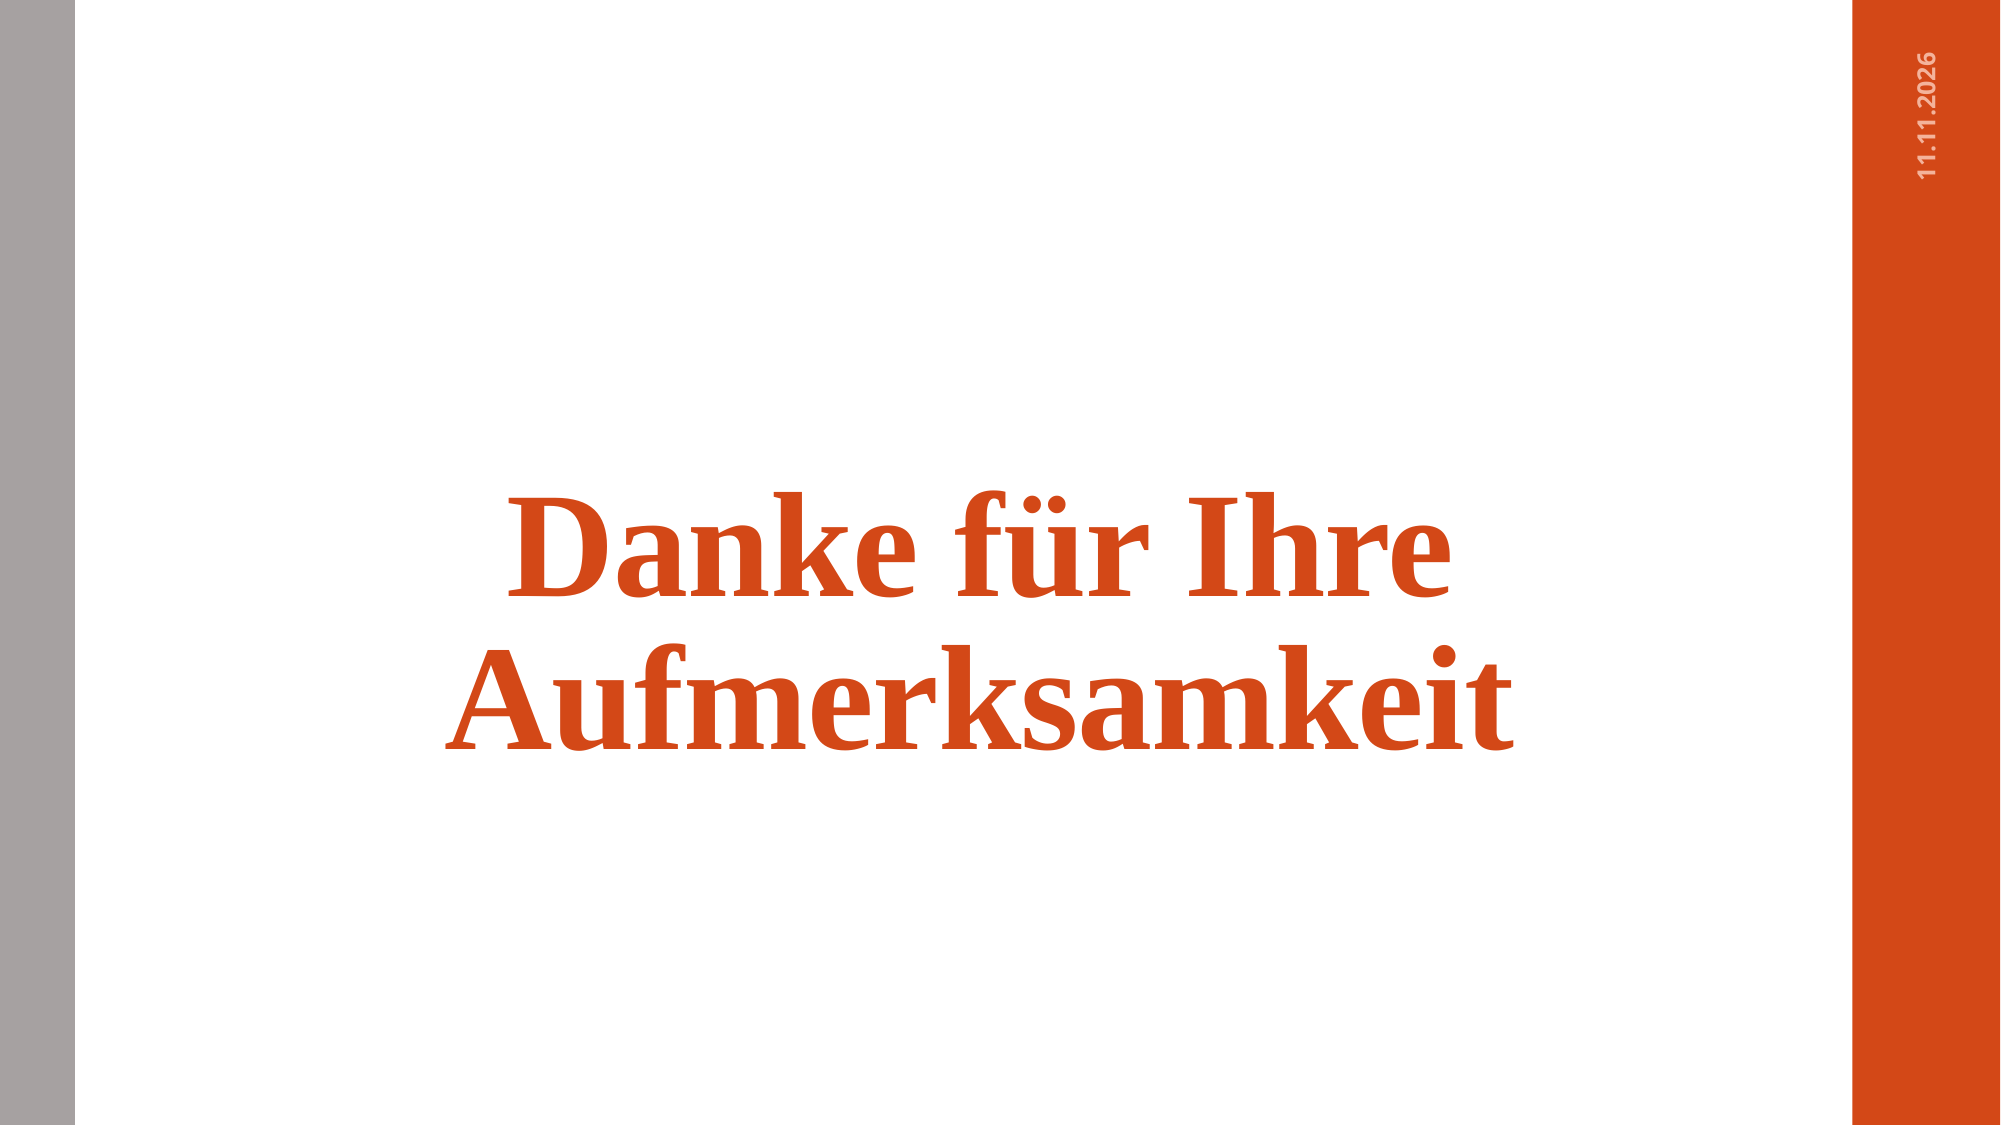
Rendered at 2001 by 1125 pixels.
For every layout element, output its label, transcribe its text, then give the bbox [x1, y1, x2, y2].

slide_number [1897, 37, 1958, 351]
title Danke für Ihre Aufmerksamkeit [206, 124, 1752, 788]
